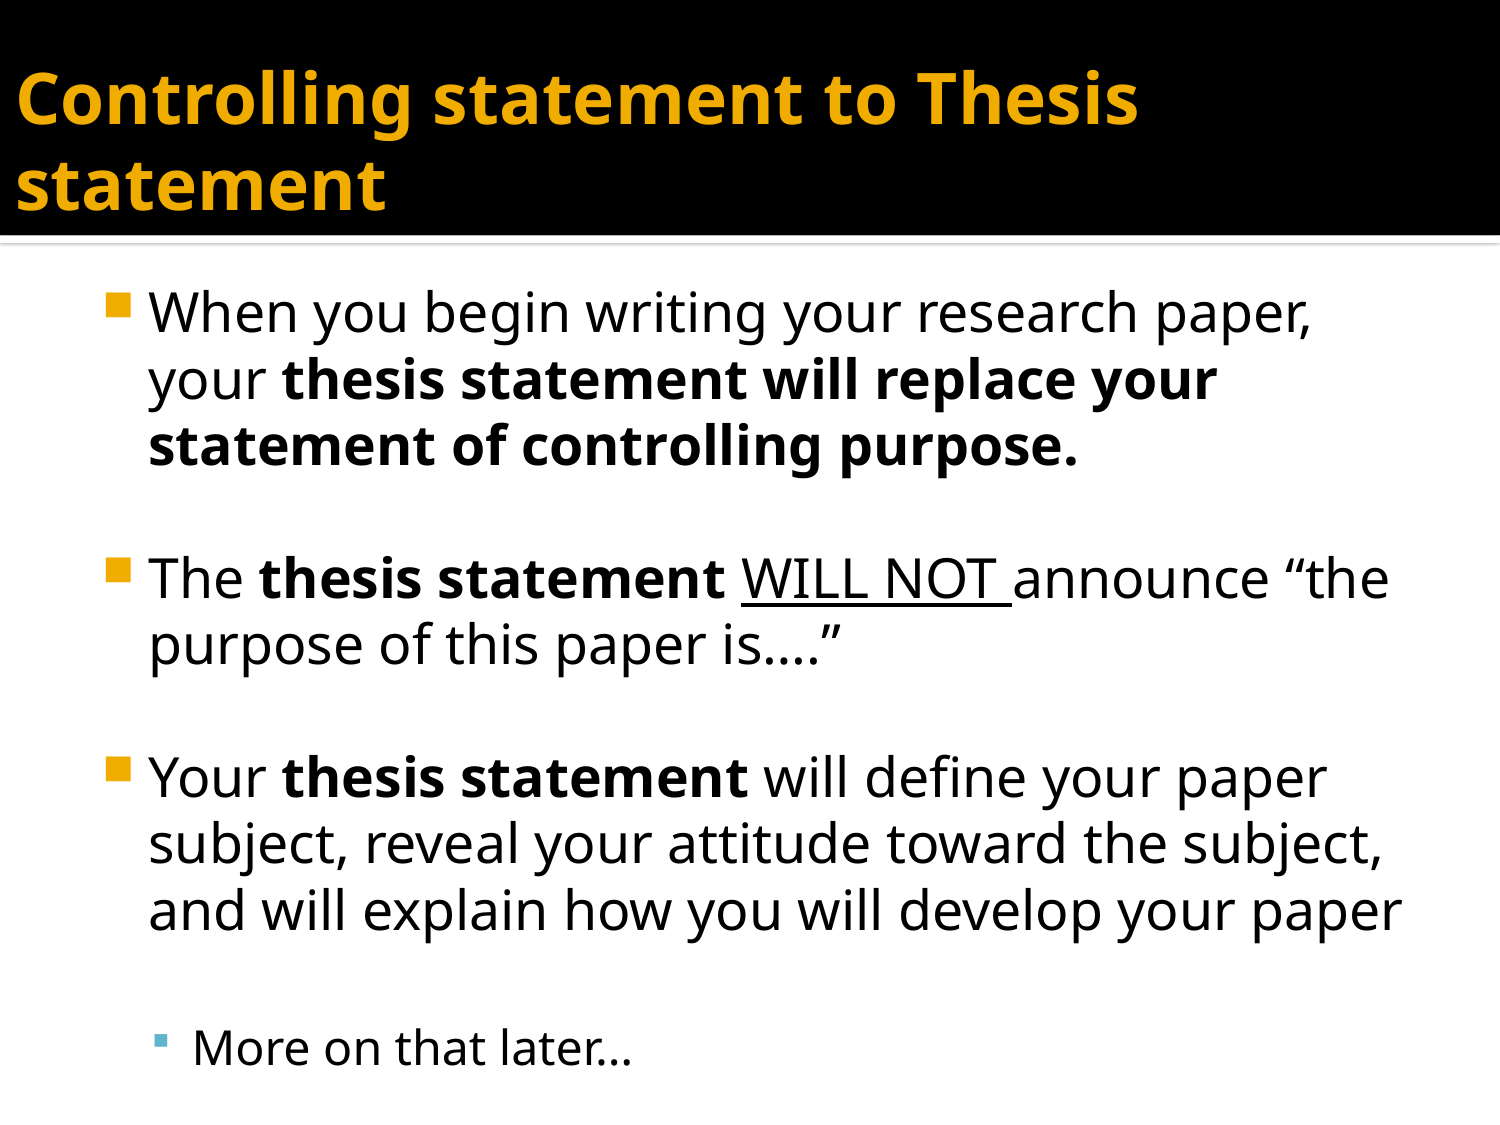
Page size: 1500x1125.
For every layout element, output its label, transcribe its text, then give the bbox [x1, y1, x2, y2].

list When you begin writing your research paper, your thesis statement will replace your statement of controlling purpose. The thesis statement WILL NOT announce “the purpose of this paper is….” Your thesis statement will define your paper subject, reveal your attitude toward the subject, and will explain how you will develop your paper More on that later… [75, 262, 1425, 1125]
title Controlling statement to Thesis statement [0, 45, 1475, 233]
